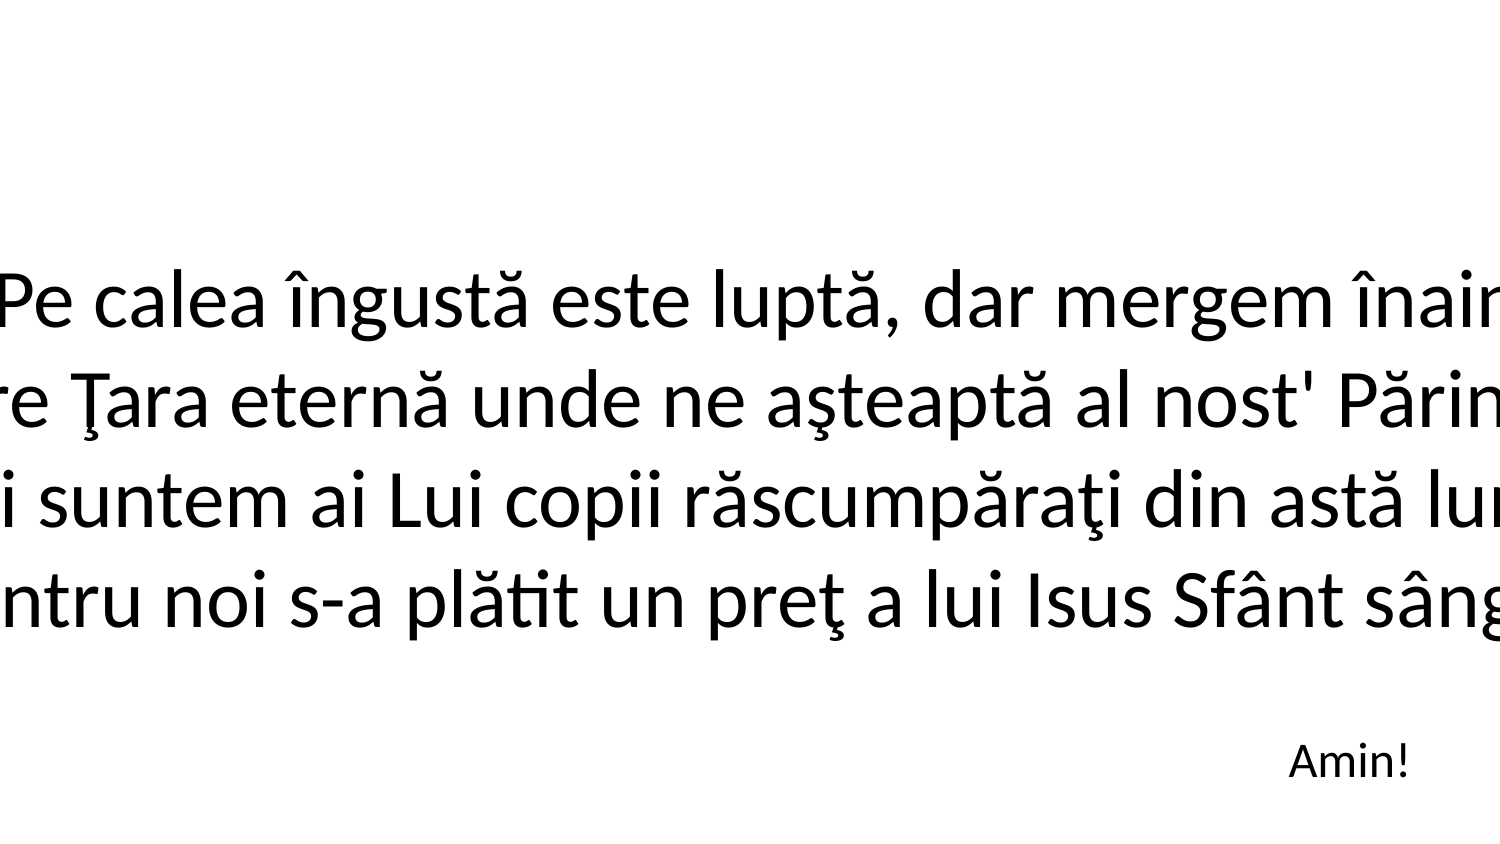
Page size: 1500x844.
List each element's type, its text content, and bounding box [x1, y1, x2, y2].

text_box Amin! [1273, 674, 1427, 795]
text_box 3. Pe calea îngustă este luptă, dar mergem înainte Spre Ţara eternă unde ne aşteaptă al nost' Părinte. Noi suntem ai Lui copii răscumpăraţi din astă lume Pentru noi s-a plătit un preţ a lui Isus Sfânt sânge. [0, 192, 1500, 652]
